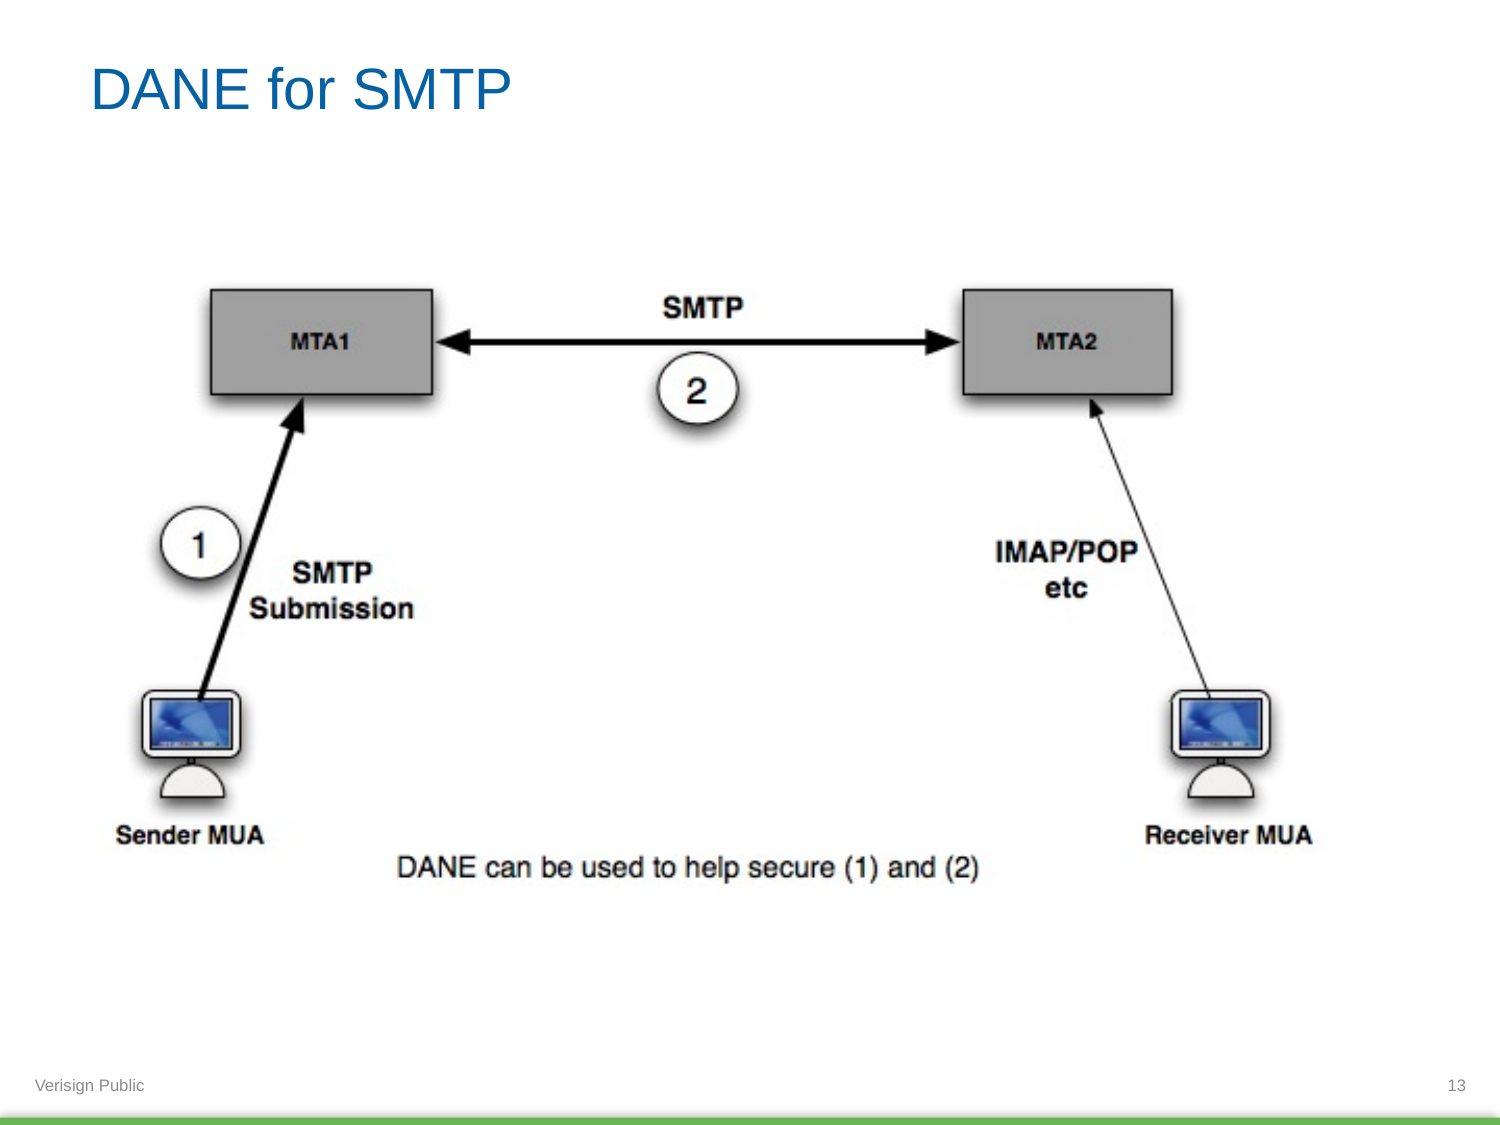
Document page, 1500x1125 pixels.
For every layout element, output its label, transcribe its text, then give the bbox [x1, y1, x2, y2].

slide_number 13 [1422, 1072, 1482, 1098]
picture [95, 254, 1334, 904]
title DANE for SMTP [75, 40, 1425, 132]
